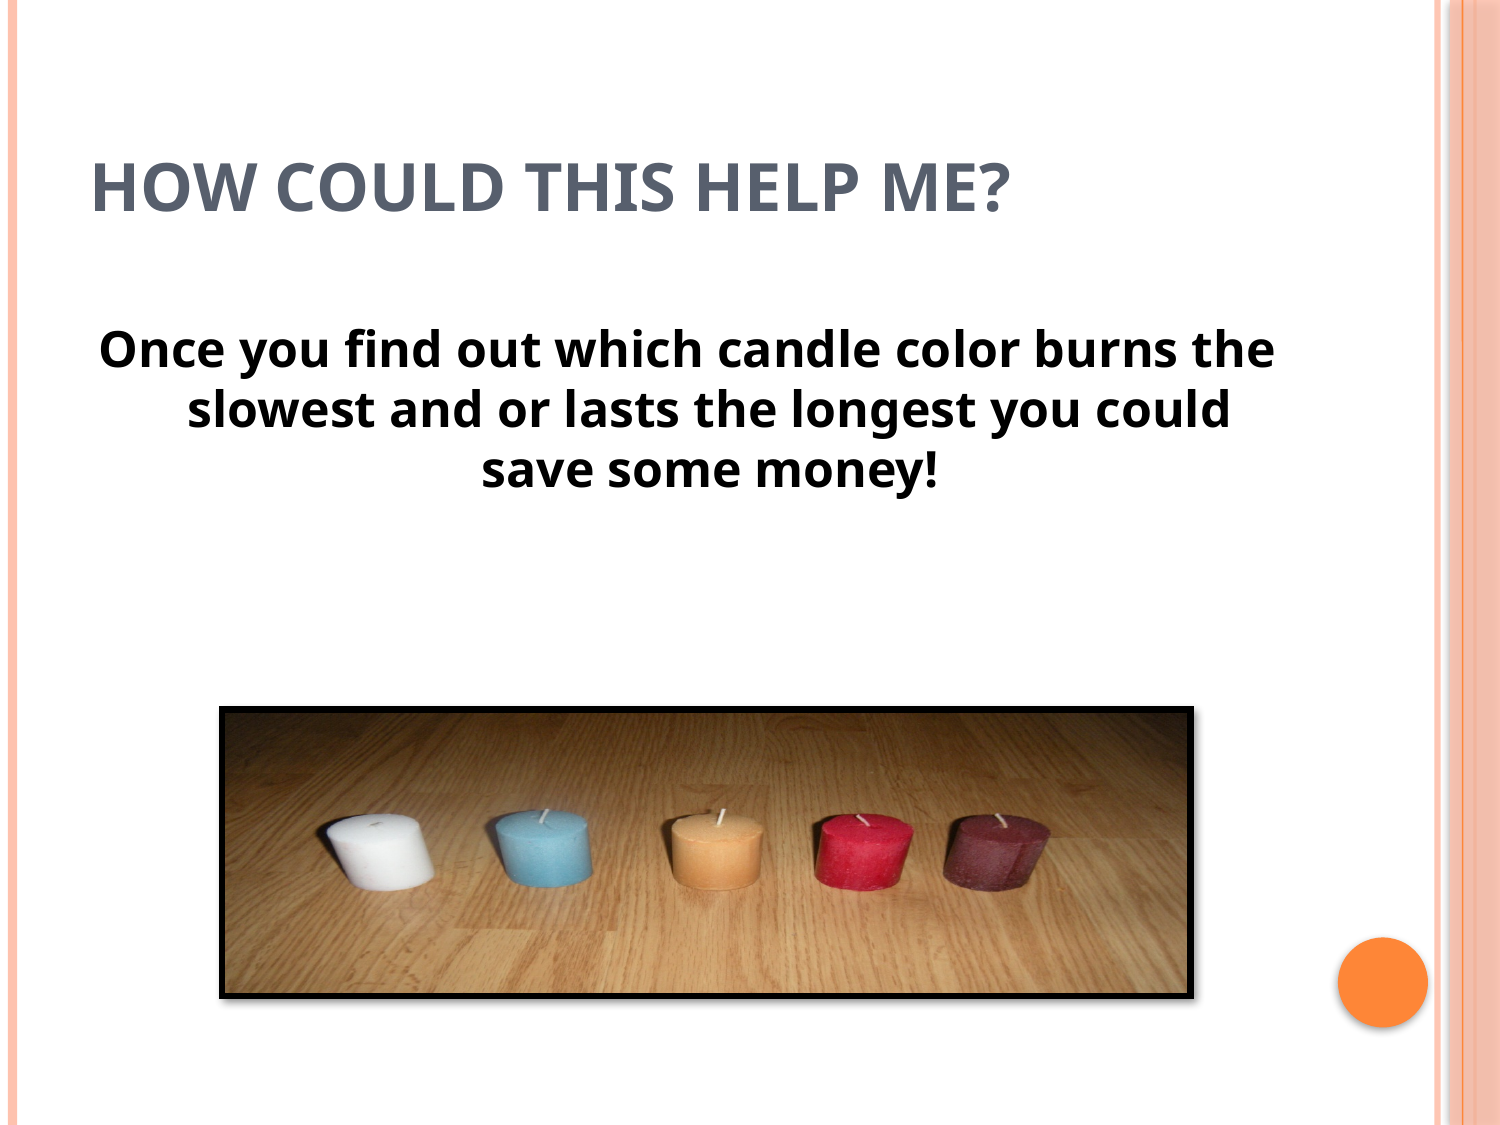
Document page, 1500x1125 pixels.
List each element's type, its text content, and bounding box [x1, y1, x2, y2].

picture [224, 711, 1188, 994]
list Once you find out which candle color burns the slowest and or lasts the longest you could save some money! [75, 237, 1300, 1037]
title How could this help me? [75, 45, 1300, 233]
